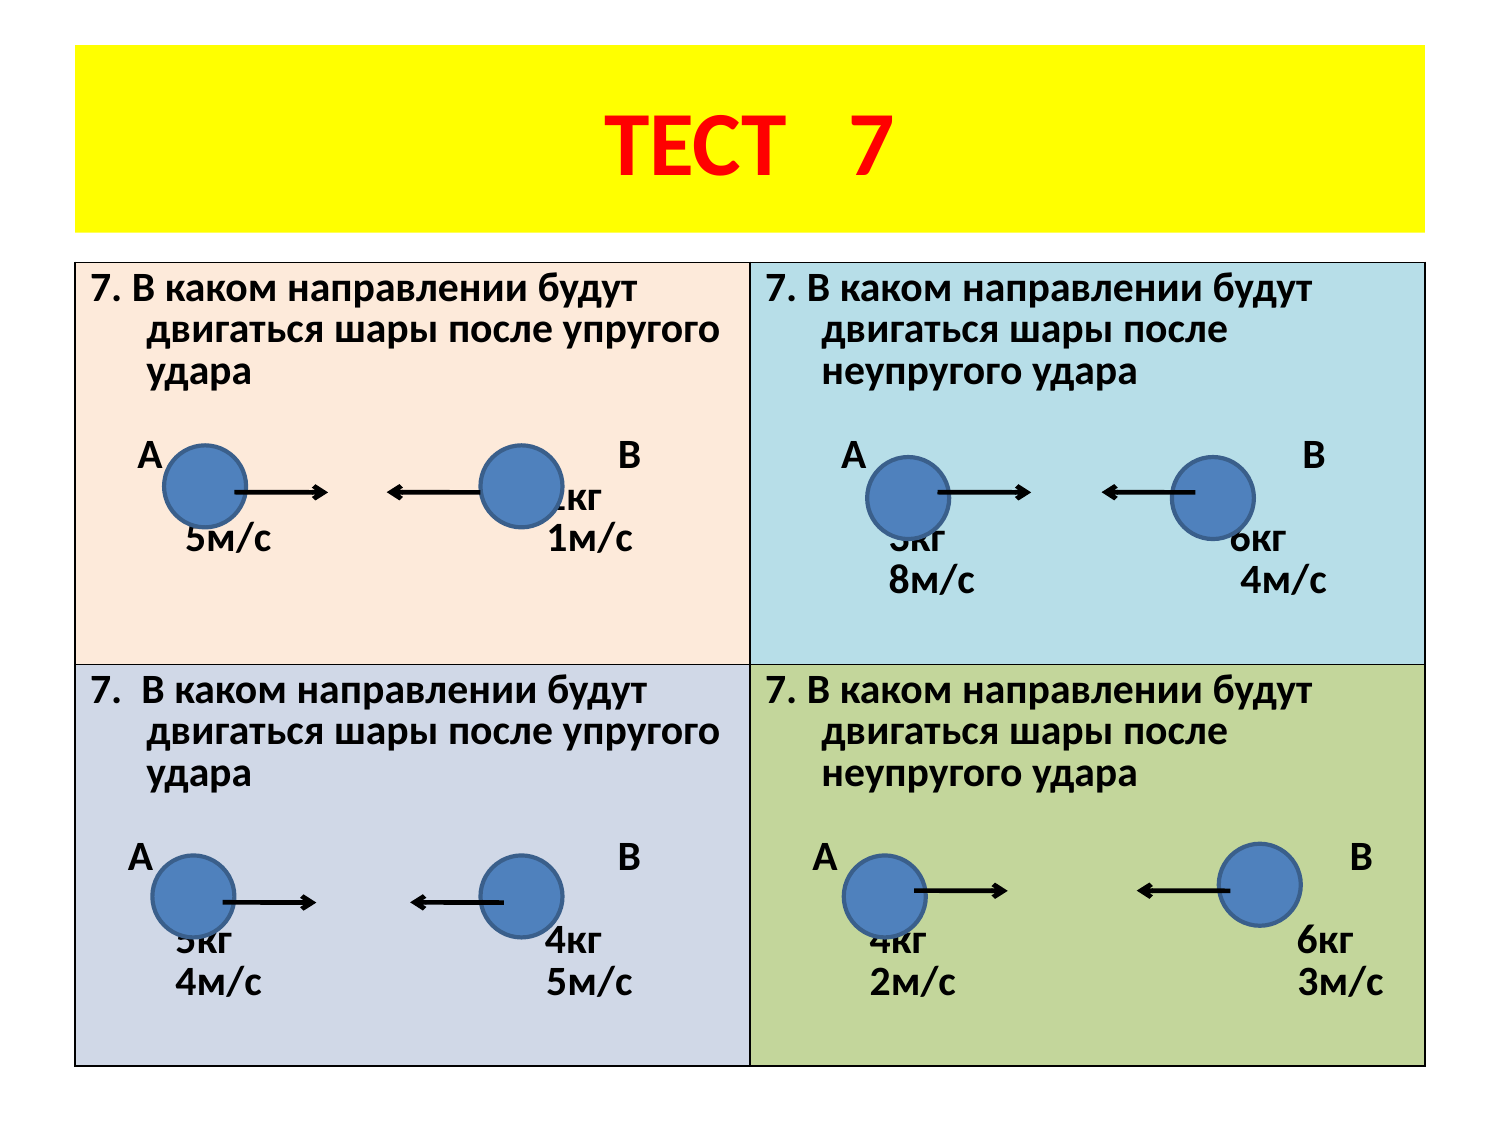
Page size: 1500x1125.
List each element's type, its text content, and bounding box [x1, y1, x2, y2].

text_box [841, 853, 928, 940]
title ТЕСТ 7 [75, 45, 1425, 233]
table_header 7. В каком направлении будут двигаться шары после упругого удара А В 6кг 1кг 5м/с 1м/с [76, 263, 749, 664]
text_box [478, 443, 565, 530]
table_cell 7. В каком направлении будут двигаться шары после упругого удара А В 5кг 4кг 4м/с 5м/с [76, 665, 749, 1065]
text_box [161, 443, 249, 530]
table_header 7. В каком направлении будут двигаться шары после неупругого удара А В 3кг 6кг 8м/с 4м/с [751, 263, 1424, 664]
table_cell 7. В каком направлении будут двигаться шары после неупругого удара А В 4кг 6кг 2м/с 3м/с [751, 665, 1424, 1065]
text_box [1170, 454, 1257, 542]
text_box [865, 454, 952, 542]
text_box [478, 853, 565, 940]
text_box [1216, 841, 1303, 928]
text_box [150, 853, 237, 940]
